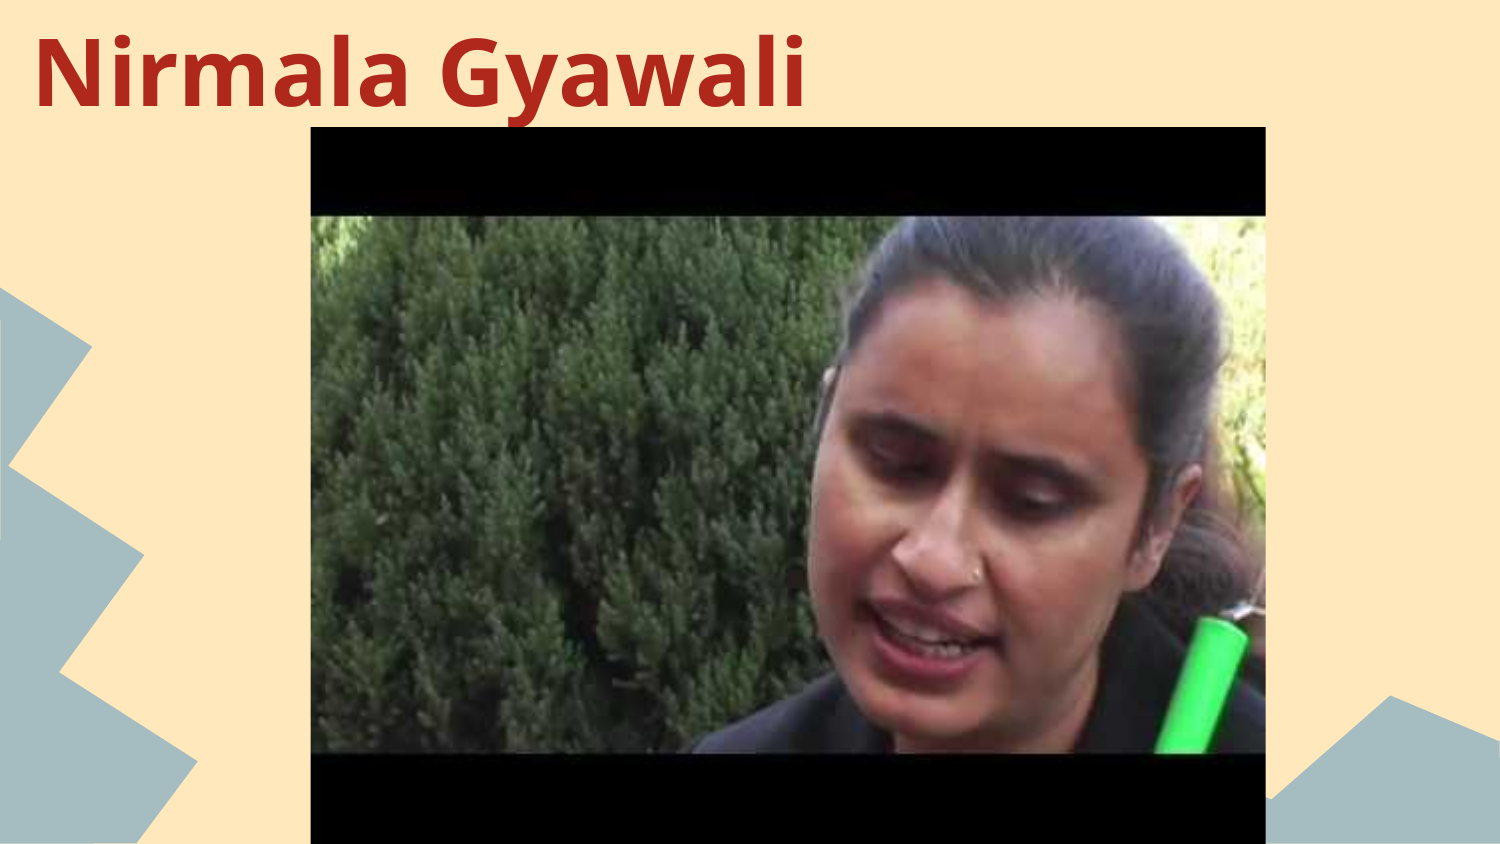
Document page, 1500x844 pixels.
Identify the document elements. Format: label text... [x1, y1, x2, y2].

text_box [310, 127, 1266, 844]
title Nirmala Gyawali [16, 0, 1367, 141]
